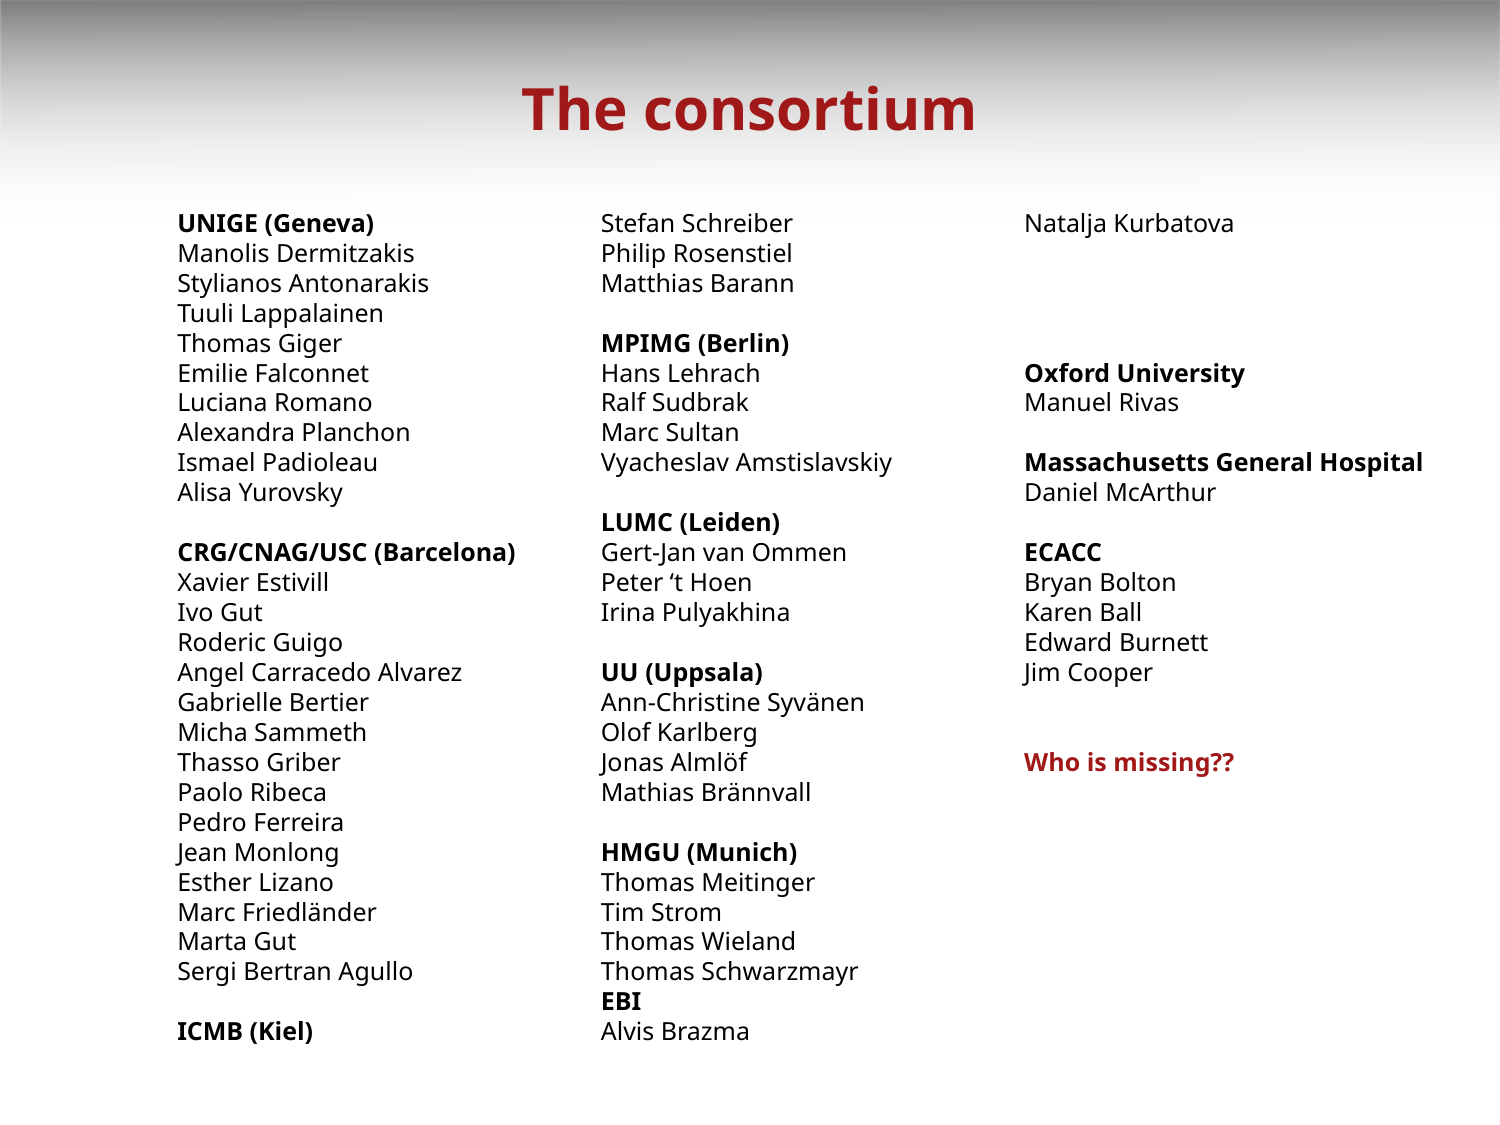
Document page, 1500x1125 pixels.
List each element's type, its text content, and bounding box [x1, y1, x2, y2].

title The consortium [90, 5, 1410, 150]
picture [0, 0, 1500, 1125]
text_box UNIGE (Geneva) Manolis Dermitzakis Stylianos Antonarakis Tuuli Lappalainen Thomas Giger Emilie Falconnet Luciana Romano Alexandra Planchon Ismael Padioleau Alisa Yurovsky CRG/CNAG/USC (Barcelona) Xavier Estivill Ivo Gut Roderic Guigo Angel Carracedo Alvarez Gabrielle Bertier Micha Sammeth Thasso Griber Paolo Ribeca Pedro Ferreira Jean Monlong Esther Lizano Marc Friedländer Marta Gut Sergi Bertran Agullo ICMB (Kiel) Stefan Schreiber Philip Rosenstiel Matthias Barann MPIMG (Berlin) Hans Lehrach Ralf Sudbrak Marc Sultan Vyacheslav Amstislavskiy LUMC (Leiden) Gert-Jan van Ommen Peter ‘t Hoen Irina Pulyakhina UU (Uppsala) Ann-Christine Syvänen Olof Karlberg Jonas Almlöf Mathias Brännvall HMGU (Munich) Thomas Meitinger Tim Strom Thomas Wieland Thomas Schwarzmayr EBI Alvis Brazma Natalja Kurbatova Oxford University Manuel Rivas Massachusetts General Hospital Daniel McArthur ECACC Bryan Bolton Karen Ball Edward Burnett Jim Cooper Who is missing?? [162, 199, 1463, 1069]
